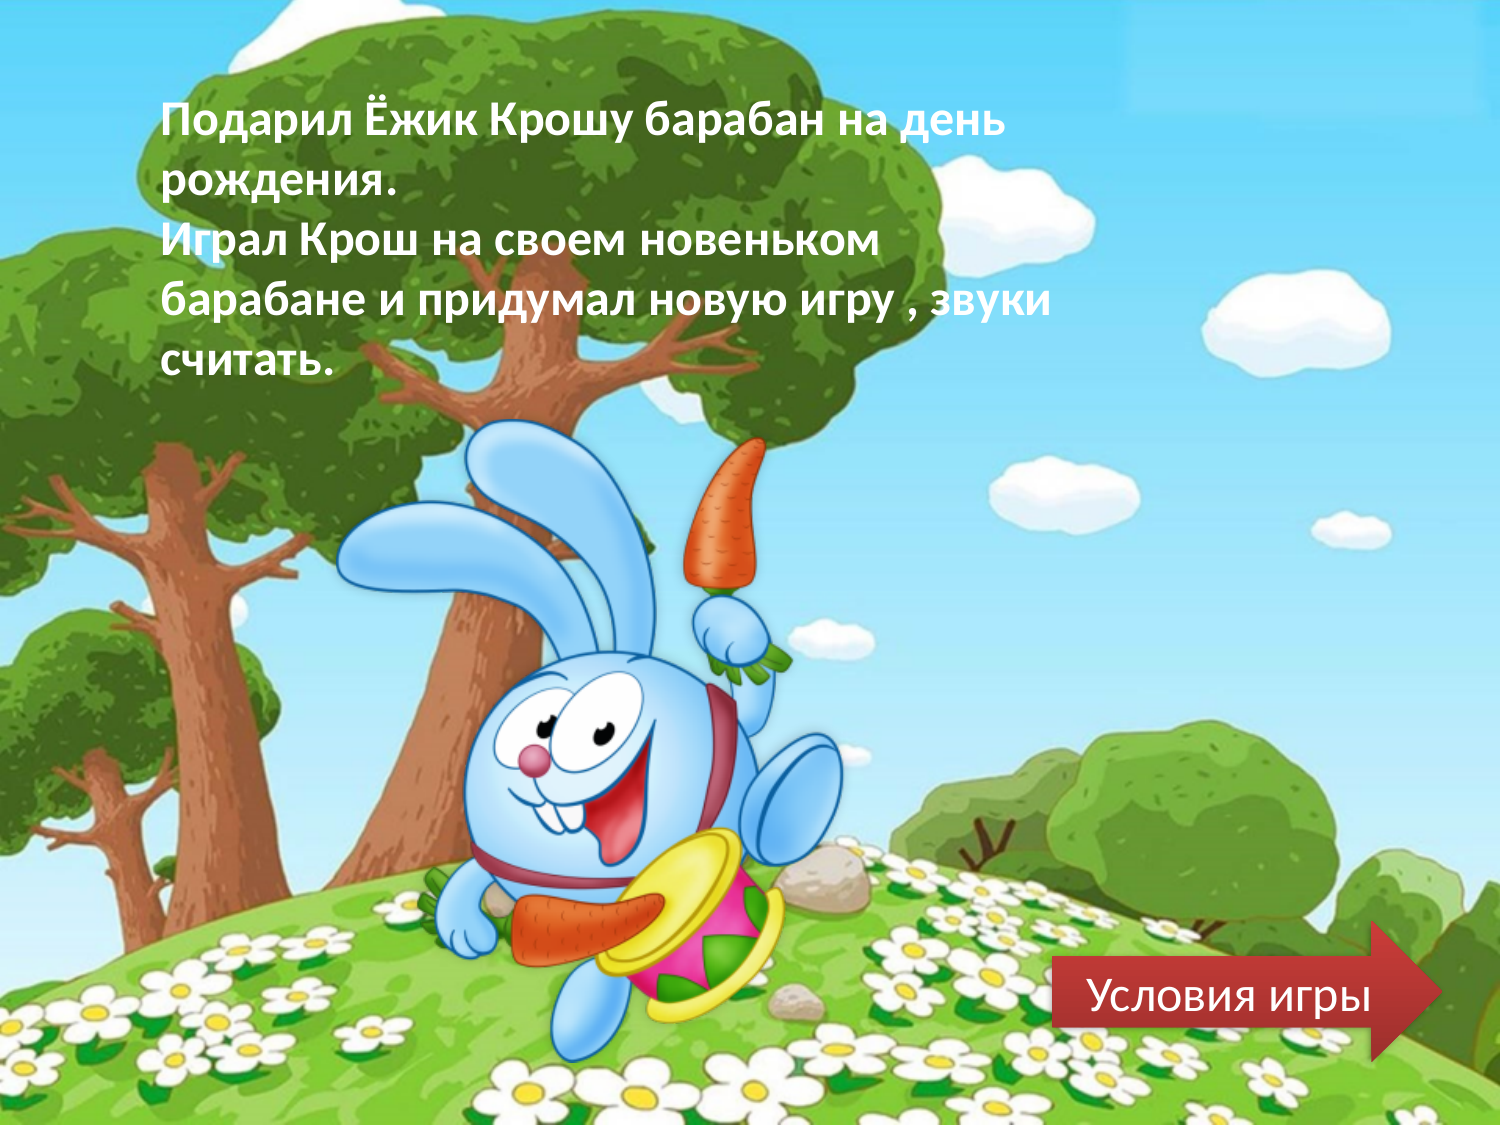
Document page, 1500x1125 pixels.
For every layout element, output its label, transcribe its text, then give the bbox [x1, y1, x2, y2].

picture [0, 0, 1500, 1125]
text_box Подарил Ёжик Крошу барабан на день рождения. Играл Крош на своем новеньком барабане и придумал новую игру , звуки считать. [145, 78, 1069, 393]
text_box Условия игры [1052, 920, 1443, 1063]
